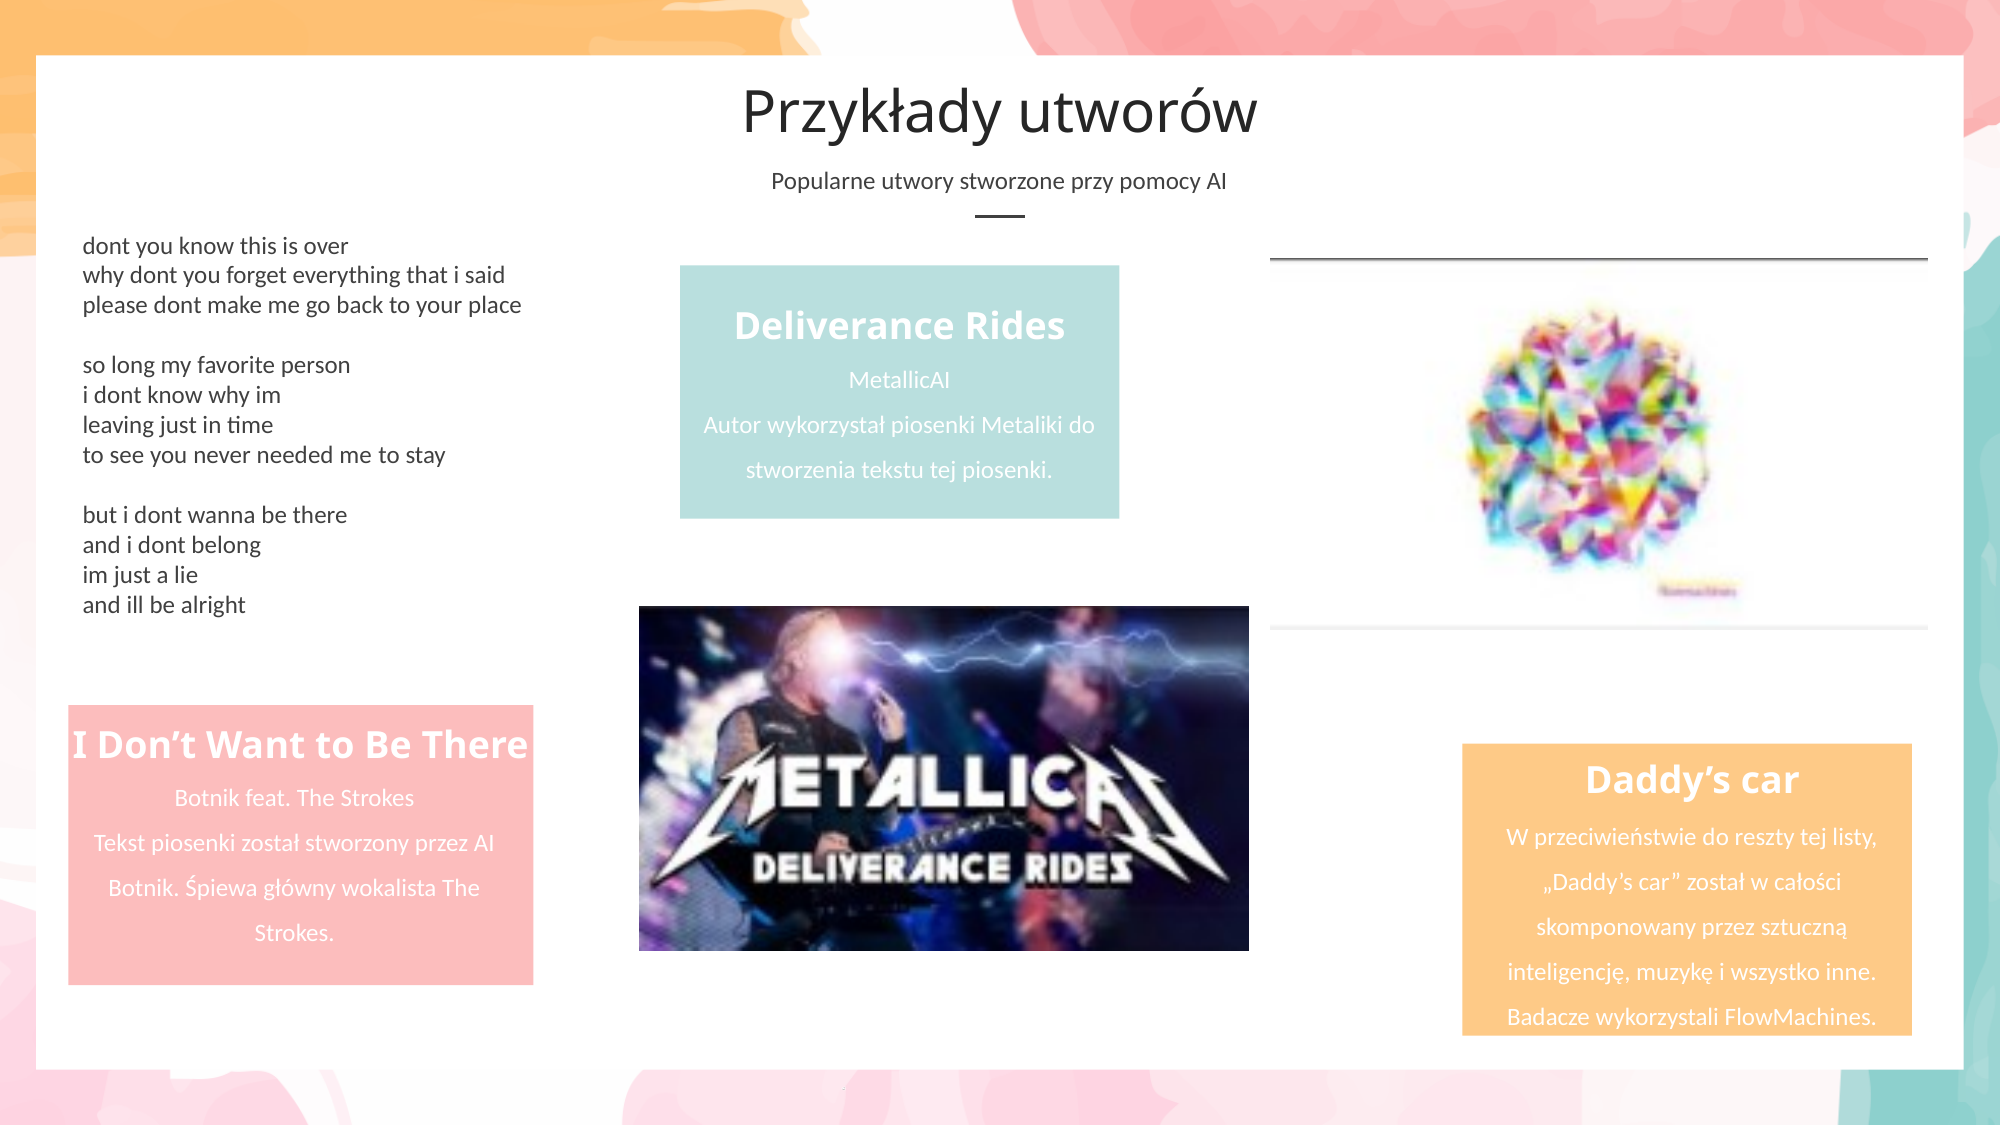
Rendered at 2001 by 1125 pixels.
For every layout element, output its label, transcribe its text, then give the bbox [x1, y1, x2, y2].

text_box [1461, 742, 1569, 1037]
text_box [67, 954, 534, 986]
text_box dont you know this is over why dont you forget everything that i said please dont make me go back to your place so long my favorite person i dont know why im leaving just in time to see you never needed me to stay but i dont wanna be there and i dont belong im just a lie and ill be alright [67, 221, 647, 661]
picture [0, 0, 2000, 1125]
text_box I Don’t Want to Be There [57, 705, 544, 774]
text_box Popularne utwory stworzone przy pomocy AI [756, 157, 1244, 203]
text_box Daddy’s car [1569, 739, 1815, 809]
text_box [1269, 257, 1929, 631]
text_box [1815, 742, 1913, 1037]
text_box W przeciwieństwie do reszty tej listy, „Daddy’s car” został w całości skomponowany przez sztuczną inteligencję, muzykę i wszystko inne. Badacze wykorzystali FlowMachines. [1472, 798, 1912, 1038]
text_box [679, 264, 1120, 520]
text_box Przykłady utworów [726, 67, 1274, 152]
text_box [638, 606, 1250, 952]
text_box Botnik feat. The Strokes Tekst piosenki został stworzony przez AI Botnik. Śpiewa główny wokalista The Strokes. [55, 759, 534, 954]
text_box Deliverance Rides [718, 285, 1081, 355]
text_box MetallicAI Autor wykorzystał piosenki Metaliki do stworzenia tekstu tej piosenki. [680, 341, 1120, 491]
